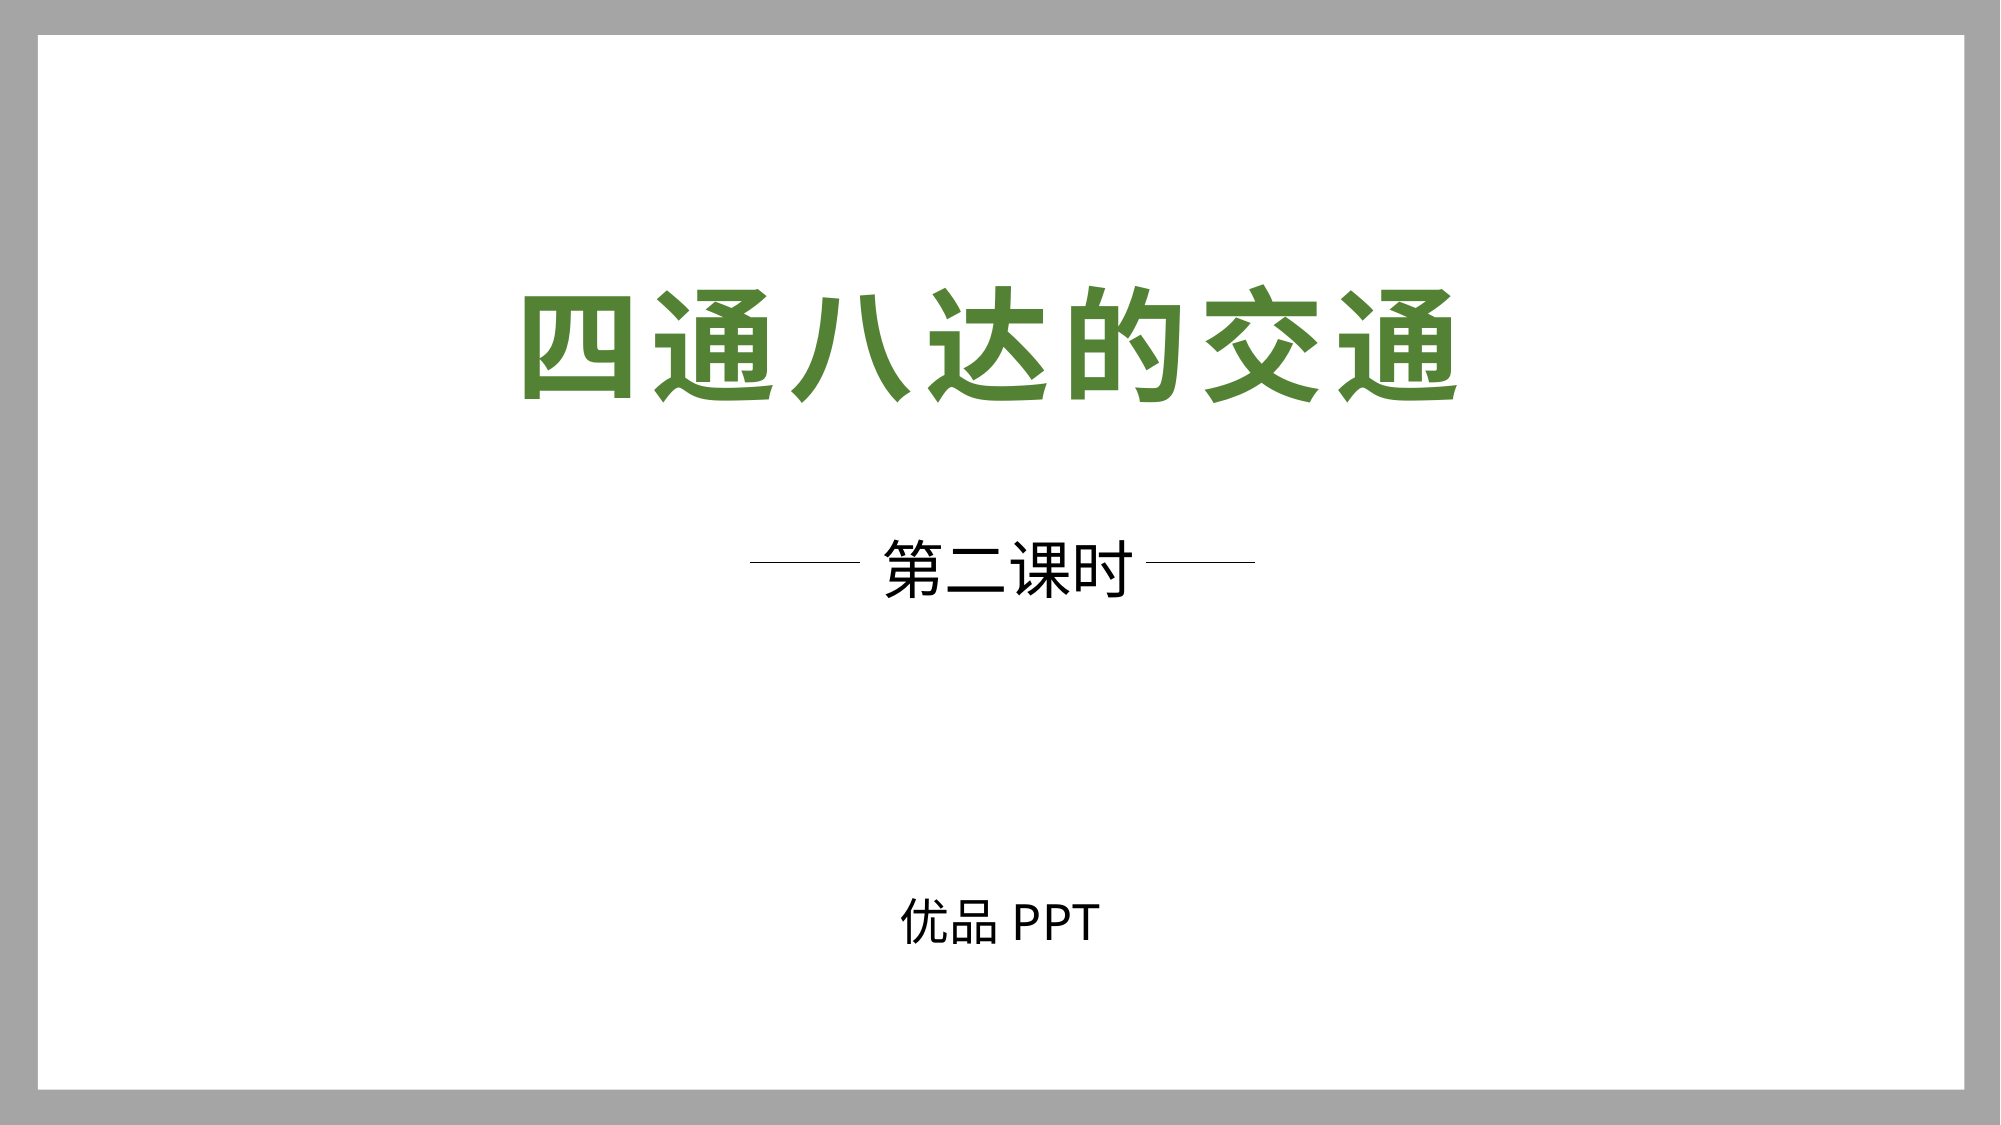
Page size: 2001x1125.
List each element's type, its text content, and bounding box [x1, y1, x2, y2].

text_box [0, 0, 2000, 1125]
text_box 优品PPT [828, 877, 1172, 959]
text_box [37, 34, 1966, 1091]
text_box 第二课时 [779, 500, 1238, 614]
text_box 四通八达的交通 [471, 259, 1546, 425]
